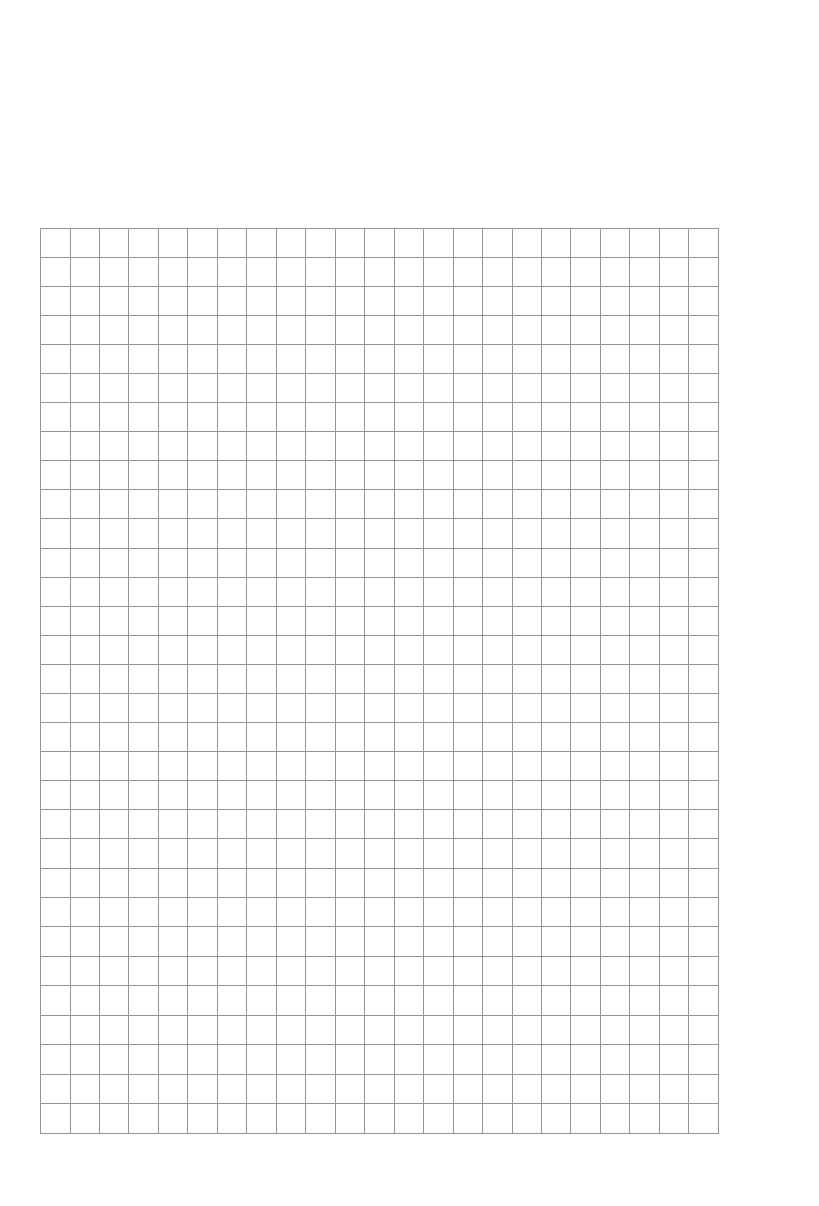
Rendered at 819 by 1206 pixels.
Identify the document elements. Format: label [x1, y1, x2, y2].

table_cell [395, 403, 423, 431]
table_cell [630, 636, 659, 664]
table_cell [129, 781, 158, 809]
table_cell [336, 432, 364, 460]
table_cell [689, 898, 718, 926]
table_cell [483, 578, 512, 606]
table_cell [395, 607, 423, 635]
table_cell [689, 287, 718, 315]
table_cell [247, 1104, 276, 1133]
table_header [218, 229, 246, 257]
table_cell [395, 1016, 423, 1044]
table_cell [424, 432, 453, 460]
table_cell [306, 781, 335, 809]
table_cell [571, 578, 600, 606]
table_cell [395, 1045, 423, 1074]
table_cell [513, 1104, 541, 1133]
table_cell [513, 752, 541, 780]
table_cell [188, 694, 217, 722]
table_cell [689, 607, 718, 635]
table_cell [483, 490, 512, 518]
table_cell [571, 781, 600, 809]
table_cell [689, 549, 718, 577]
table_cell [159, 665, 187, 693]
table_cell [660, 898, 688, 926]
table_cell [571, 287, 600, 315]
table_cell [660, 578, 688, 606]
table_cell [660, 957, 688, 985]
table_cell [247, 752, 276, 780]
table_cell [601, 752, 629, 780]
table_cell [159, 810, 187, 838]
table_cell [71, 1075, 99, 1103]
table_cell [41, 752, 70, 780]
table_cell [542, 549, 570, 577]
table_cell [424, 810, 453, 838]
table_cell [689, 810, 718, 838]
table_cell [660, 1104, 688, 1133]
table_cell [306, 1104, 335, 1133]
table_cell [660, 723, 688, 751]
table_cell [218, 432, 246, 460]
table_cell [306, 607, 335, 635]
table_cell [630, 461, 659, 489]
table_cell [100, 607, 128, 635]
table_cell [454, 957, 482, 985]
table_cell [483, 1075, 512, 1103]
table_cell [218, 490, 246, 518]
table_cell [129, 287, 158, 315]
table_cell [129, 636, 158, 664]
table_cell [188, 578, 217, 606]
table_cell [483, 636, 512, 664]
table_cell [129, 1016, 158, 1044]
table_cell [159, 1075, 187, 1103]
table_cell [336, 287, 364, 315]
table_cell [277, 839, 305, 868]
table_cell [513, 723, 541, 751]
table_cell [41, 1016, 70, 1044]
table_cell [689, 1104, 718, 1133]
table_cell [277, 898, 305, 926]
table_cell [188, 839, 217, 868]
table_cell [218, 1075, 246, 1103]
table_header [454, 229, 482, 257]
table_cell [188, 316, 217, 344]
table_cell [218, 1016, 246, 1044]
table_cell [100, 490, 128, 518]
table_cell [336, 1016, 364, 1044]
table_cell [483, 287, 512, 315]
table_cell [336, 1075, 364, 1103]
table_cell [395, 578, 423, 606]
table_cell [689, 723, 718, 751]
table_cell [483, 810, 512, 838]
table_cell [660, 752, 688, 780]
table_cell [159, 461, 187, 489]
table_cell [188, 374, 217, 402]
table_cell [630, 1104, 659, 1133]
table_cell [424, 403, 453, 431]
table_cell [306, 1075, 335, 1103]
table_cell [71, 665, 99, 693]
table_cell [129, 957, 158, 985]
table_cell [277, 432, 305, 460]
table_cell [542, 665, 570, 693]
table_cell [630, 607, 659, 635]
table_cell [542, 1104, 570, 1133]
table_cell [571, 986, 600, 1015]
table_cell [365, 810, 394, 838]
table_cell [542, 258, 570, 286]
table_cell [247, 1045, 276, 1074]
table_cell [159, 490, 187, 518]
table_cell [483, 374, 512, 402]
table_cell [218, 665, 246, 693]
table_cell [277, 636, 305, 664]
table_cell [218, 578, 246, 606]
table_cell [218, 549, 246, 577]
table_cell [277, 1104, 305, 1133]
table_cell [365, 1075, 394, 1103]
table_cell [483, 1016, 512, 1044]
table_cell [571, 752, 600, 780]
table_header [188, 229, 217, 257]
table_cell [41, 810, 70, 838]
table_cell [41, 374, 70, 402]
table_cell [188, 432, 217, 460]
table_cell [660, 287, 688, 315]
table_cell [41, 461, 70, 489]
table_cell [277, 549, 305, 577]
table_cell [100, 636, 128, 664]
table_cell [306, 345, 335, 373]
table_cell [41, 723, 70, 751]
table_cell [100, 403, 128, 431]
table_cell [247, 461, 276, 489]
table_cell [188, 549, 217, 577]
table_cell [483, 986, 512, 1015]
table_cell [277, 927, 305, 956]
table_cell [277, 1016, 305, 1044]
table_cell [365, 694, 394, 722]
table_cell [129, 345, 158, 373]
table_cell [365, 1104, 394, 1133]
table_cell [660, 345, 688, 373]
table_cell [247, 607, 276, 635]
table_cell [100, 986, 128, 1015]
table_cell [277, 810, 305, 838]
table_cell [247, 723, 276, 751]
table_cell [365, 927, 394, 956]
table_cell [247, 345, 276, 373]
table_cell [306, 549, 335, 577]
table_cell [601, 986, 629, 1015]
table_cell [454, 927, 482, 956]
table_cell [689, 1045, 718, 1074]
table_cell [365, 957, 394, 985]
table_cell [100, 1104, 128, 1133]
table_cell [188, 1016, 217, 1044]
table_cell [454, 432, 482, 460]
table_cell [689, 694, 718, 722]
table_cell [454, 519, 482, 548]
table_cell [513, 374, 541, 402]
table_cell [218, 345, 246, 373]
table_cell [41, 258, 70, 286]
table_cell [571, 898, 600, 926]
table_cell [542, 1016, 570, 1044]
table_cell [71, 723, 99, 751]
table_cell [454, 839, 482, 868]
table_cell [513, 694, 541, 722]
table_cell [129, 898, 158, 926]
table_cell [41, 927, 70, 956]
table_cell [601, 1104, 629, 1133]
table_cell [571, 519, 600, 548]
table_cell [513, 403, 541, 431]
table_cell [601, 781, 629, 809]
table_cell [41, 287, 70, 315]
table_cell [277, 986, 305, 1015]
table_cell [159, 869, 187, 897]
table_cell [71, 374, 99, 402]
table_cell [247, 927, 276, 956]
table_cell [542, 927, 570, 956]
table_cell [71, 287, 99, 315]
table_cell [365, 1016, 394, 1044]
table_cell [513, 839, 541, 868]
table_cell [542, 287, 570, 315]
table_cell [454, 1045, 482, 1074]
table_cell [660, 519, 688, 548]
table_cell [365, 607, 394, 635]
table_cell [336, 258, 364, 286]
table_cell [424, 287, 453, 315]
table_cell [513, 287, 541, 315]
table_cell [365, 549, 394, 577]
table_cell [601, 403, 629, 431]
table_cell [571, 1045, 600, 1074]
table_cell [41, 839, 70, 868]
table_cell [454, 1104, 482, 1133]
table_cell [218, 898, 246, 926]
table_cell [336, 316, 364, 344]
table_cell [41, 607, 70, 635]
table_cell [454, 345, 482, 373]
table_cell [630, 519, 659, 548]
table_cell [247, 287, 276, 315]
table_cell [630, 1075, 659, 1103]
table_cell [365, 578, 394, 606]
table_cell [365, 781, 394, 809]
table_cell [129, 374, 158, 402]
table_cell [454, 607, 482, 635]
table_cell [159, 957, 187, 985]
table_cell [454, 898, 482, 926]
table_cell [247, 374, 276, 402]
table_cell [336, 839, 364, 868]
table_cell [660, 490, 688, 518]
table_cell [218, 607, 246, 635]
table_cell [454, 752, 482, 780]
table_cell [660, 374, 688, 402]
table_cell [247, 810, 276, 838]
table_cell [601, 461, 629, 489]
table_cell [365, 461, 394, 489]
table_cell [571, 374, 600, 402]
table_cell [630, 839, 659, 868]
table_cell [41, 665, 70, 693]
table_cell [601, 345, 629, 373]
table_cell [689, 519, 718, 548]
table_cell [306, 432, 335, 460]
table_cell [660, 1045, 688, 1074]
table_cell [395, 636, 423, 664]
table_cell [395, 258, 423, 286]
table_cell [100, 781, 128, 809]
table_cell [689, 490, 718, 518]
table_cell [71, 839, 99, 868]
table_cell [188, 869, 217, 897]
table_cell [336, 374, 364, 402]
table_cell [71, 432, 99, 460]
table_cell [365, 898, 394, 926]
table_header [395, 229, 423, 257]
table_cell [336, 1045, 364, 1074]
table_cell [660, 986, 688, 1015]
table_cell [100, 549, 128, 577]
table_cell [100, 519, 128, 548]
table_cell [100, 316, 128, 344]
table_cell [513, 258, 541, 286]
table_cell [277, 374, 305, 402]
table_cell [277, 694, 305, 722]
table_cell [336, 490, 364, 518]
table_cell [365, 986, 394, 1015]
table_cell [71, 1045, 99, 1074]
table_cell [277, 723, 305, 751]
table_cell [454, 549, 482, 577]
table_cell [483, 1104, 512, 1133]
table_cell [129, 1045, 158, 1074]
table_cell [277, 519, 305, 548]
table_cell [129, 549, 158, 577]
table_cell [571, 839, 600, 868]
table_cell [218, 1045, 246, 1074]
table_header [689, 229, 718, 257]
table_cell [159, 898, 187, 926]
table_cell [100, 1016, 128, 1044]
table_cell [218, 403, 246, 431]
table_cell [100, 723, 128, 751]
table_cell [41, 1075, 70, 1103]
table_cell [306, 519, 335, 548]
table_cell [630, 927, 659, 956]
table_cell [306, 665, 335, 693]
table_cell [424, 316, 453, 344]
table_header [159, 229, 187, 257]
table_cell [100, 752, 128, 780]
table_cell [660, 258, 688, 286]
table_cell [395, 839, 423, 868]
table_cell [41, 1045, 70, 1074]
table_cell [306, 578, 335, 606]
table_cell [542, 898, 570, 926]
table_cell [660, 549, 688, 577]
table_cell [71, 549, 99, 577]
table_cell [424, 898, 453, 926]
table_cell [424, 694, 453, 722]
table_cell [41, 986, 70, 1015]
table_cell [395, 869, 423, 897]
table_cell [424, 345, 453, 373]
table_cell [395, 461, 423, 489]
table_cell [483, 781, 512, 809]
table_cell [71, 694, 99, 722]
table_cell [129, 869, 158, 897]
table_cell [483, 403, 512, 431]
table_cell [129, 665, 158, 693]
table_cell [601, 1075, 629, 1103]
table_cell [71, 461, 99, 489]
table_cell [188, 258, 217, 286]
table_cell [336, 665, 364, 693]
table_cell [395, 490, 423, 518]
table_cell [424, 374, 453, 402]
table_cell [41, 549, 70, 577]
table_cell [277, 461, 305, 489]
table_cell [218, 287, 246, 315]
table_cell [218, 723, 246, 751]
table_cell [247, 636, 276, 664]
table_cell [218, 957, 246, 985]
table_cell [454, 316, 482, 344]
table_cell [159, 287, 187, 315]
table_cell [395, 374, 423, 402]
table_cell [336, 345, 364, 373]
table_cell [424, 490, 453, 518]
table_cell [630, 694, 659, 722]
table_cell [424, 1075, 453, 1103]
table_cell [129, 752, 158, 780]
table_cell [306, 927, 335, 956]
table_cell [41, 490, 70, 518]
table_cell [159, 636, 187, 664]
table_cell [159, 316, 187, 344]
table_cell [159, 258, 187, 286]
table_cell [513, 432, 541, 460]
table_cell [277, 869, 305, 897]
table_cell [601, 1045, 629, 1074]
table_cell [454, 403, 482, 431]
table_cell [689, 578, 718, 606]
table_cell [513, 1016, 541, 1044]
table_cell [395, 287, 423, 315]
table_cell [395, 694, 423, 722]
table_cell [365, 490, 394, 518]
table_cell [71, 490, 99, 518]
table_cell [336, 957, 364, 985]
table_cell [188, 665, 217, 693]
table_cell [71, 345, 99, 373]
table_cell [571, 1104, 600, 1133]
table_cell [129, 723, 158, 751]
table_cell [71, 957, 99, 985]
table_cell [336, 403, 364, 431]
table_cell [306, 957, 335, 985]
table_cell [247, 403, 276, 431]
table_cell [188, 345, 217, 373]
table_cell [188, 519, 217, 548]
table_cell [188, 1045, 217, 1074]
table_cell [71, 636, 99, 664]
table_cell [129, 432, 158, 460]
table_cell [571, 258, 600, 286]
table_cell [542, 403, 570, 431]
table_cell [571, 345, 600, 373]
table_cell [306, 694, 335, 722]
table_cell [218, 636, 246, 664]
table_cell [601, 898, 629, 926]
table_cell [571, 403, 600, 431]
table_cell [41, 578, 70, 606]
table_cell [454, 986, 482, 1015]
table_cell [395, 810, 423, 838]
table_cell [454, 781, 482, 809]
table_cell [395, 752, 423, 780]
table_cell [424, 869, 453, 897]
table_cell [454, 869, 482, 897]
table_cell [100, 258, 128, 286]
table_cell [601, 578, 629, 606]
table_cell [630, 1045, 659, 1074]
table_header [336, 229, 364, 257]
table_cell [71, 578, 99, 606]
table_header [306, 229, 335, 257]
table_cell [630, 258, 659, 286]
table_cell [71, 316, 99, 344]
table_cell [100, 374, 128, 402]
table_cell [277, 258, 305, 286]
table_cell [571, 636, 600, 664]
table_cell [601, 665, 629, 693]
table_cell [660, 432, 688, 460]
table_cell [41, 403, 70, 431]
table_cell [306, 403, 335, 431]
table_cell [424, 781, 453, 809]
table_header [100, 229, 128, 257]
table_cell [188, 403, 217, 431]
table_cell [306, 258, 335, 286]
table_cell [218, 316, 246, 344]
table_cell [454, 1075, 482, 1103]
table_cell [247, 694, 276, 722]
table_cell [218, 258, 246, 286]
table_cell [395, 986, 423, 1015]
table_cell [542, 490, 570, 518]
table_cell [218, 461, 246, 489]
table_cell [630, 810, 659, 838]
table_cell [660, 869, 688, 897]
table_cell [454, 258, 482, 286]
table_cell [601, 1016, 629, 1044]
table_cell [100, 432, 128, 460]
table_cell [513, 578, 541, 606]
table_cell [277, 781, 305, 809]
table_cell [483, 258, 512, 286]
table_cell [630, 490, 659, 518]
table_cell [365, 1045, 394, 1074]
table_cell [483, 752, 512, 780]
table_cell [571, 869, 600, 897]
table_cell [306, 490, 335, 518]
table_header [630, 229, 659, 257]
table_cell [513, 316, 541, 344]
table_cell [630, 287, 659, 315]
table_cell [306, 723, 335, 751]
table_cell [218, 694, 246, 722]
table_cell [129, 1075, 158, 1103]
table_cell [306, 986, 335, 1015]
table_cell [424, 519, 453, 548]
table_cell [129, 578, 158, 606]
table_cell [188, 287, 217, 315]
table_header [601, 229, 629, 257]
table_cell [571, 432, 600, 460]
table_cell [188, 986, 217, 1015]
table_cell [188, 752, 217, 780]
table_cell [71, 519, 99, 548]
table_header [277, 229, 305, 257]
table_cell [336, 986, 364, 1015]
table_cell [513, 898, 541, 926]
table_cell [188, 723, 217, 751]
table_cell [630, 316, 659, 344]
table_cell [483, 607, 512, 635]
table_cell [306, 316, 335, 344]
table_cell [188, 957, 217, 985]
table_cell [660, 1016, 688, 1044]
table_cell [188, 781, 217, 809]
table_cell [100, 694, 128, 722]
table_cell [395, 723, 423, 751]
table_cell [129, 403, 158, 431]
table_header [71, 229, 99, 257]
table_cell [277, 345, 305, 373]
table_cell [689, 665, 718, 693]
table_cell [247, 869, 276, 897]
table_cell [71, 258, 99, 286]
table_cell [188, 490, 217, 518]
table_cell [336, 578, 364, 606]
table_cell [571, 549, 600, 577]
table_cell [129, 258, 158, 286]
table_cell [424, 927, 453, 956]
table_cell [247, 578, 276, 606]
table_cell [601, 869, 629, 897]
table_cell [277, 490, 305, 518]
table_cell [630, 432, 659, 460]
table_cell [454, 1016, 482, 1044]
table_cell [41, 957, 70, 985]
table_cell [71, 869, 99, 897]
table_cell [306, 374, 335, 402]
table_cell [159, 578, 187, 606]
table_cell [513, 927, 541, 956]
table_cell [542, 432, 570, 460]
table_cell [454, 694, 482, 722]
table_cell [483, 432, 512, 460]
table_cell [513, 607, 541, 635]
table_cell [483, 869, 512, 897]
table_cell [601, 957, 629, 985]
table_cell [71, 927, 99, 956]
table_cell [247, 432, 276, 460]
table_header [129, 229, 158, 257]
table_cell [601, 839, 629, 868]
table_cell [71, 403, 99, 431]
table_cell [100, 957, 128, 985]
table_cell [571, 957, 600, 985]
table_cell [424, 665, 453, 693]
table_cell [129, 986, 158, 1015]
table_cell [365, 316, 394, 344]
table_cell [395, 898, 423, 926]
table_cell [71, 898, 99, 926]
table_cell [689, 869, 718, 897]
table_header [571, 229, 600, 257]
table_cell [571, 810, 600, 838]
table_cell [71, 752, 99, 780]
table_cell [689, 636, 718, 664]
table_cell [159, 781, 187, 809]
table_cell [513, 461, 541, 489]
table_cell [660, 665, 688, 693]
table_cell [336, 781, 364, 809]
table_cell [424, 1016, 453, 1044]
table_cell [542, 316, 570, 344]
table_cell [71, 1104, 99, 1133]
table_cell [129, 519, 158, 548]
table_cell [424, 986, 453, 1015]
table_cell [601, 927, 629, 956]
table_cell [247, 839, 276, 868]
table_cell [513, 519, 541, 548]
table_cell [365, 752, 394, 780]
table_cell [277, 316, 305, 344]
table_cell [513, 636, 541, 664]
table_cell [513, 957, 541, 985]
table_cell [601, 316, 629, 344]
table_cell [306, 752, 335, 780]
table_cell [159, 432, 187, 460]
table_cell [689, 374, 718, 402]
table_cell [129, 316, 158, 344]
table_cell [630, 898, 659, 926]
table_cell [601, 723, 629, 751]
table_cell [542, 781, 570, 809]
table_cell [424, 1104, 453, 1133]
table_cell [129, 927, 158, 956]
table_cell [542, 869, 570, 897]
table_cell [306, 1045, 335, 1074]
table_cell [483, 927, 512, 956]
table_cell [424, 549, 453, 577]
table_cell [129, 490, 158, 518]
table_header [660, 229, 688, 257]
table_cell [218, 869, 246, 897]
table_cell [395, 927, 423, 956]
table_cell [630, 752, 659, 780]
table_cell [365, 432, 394, 460]
table_cell [483, 839, 512, 868]
table_cell [542, 694, 570, 722]
table_cell [630, 1016, 659, 1044]
table_cell [277, 665, 305, 693]
table_cell [41, 432, 70, 460]
table_cell [483, 694, 512, 722]
table_cell [395, 519, 423, 548]
table_cell [100, 898, 128, 926]
table_cell [395, 665, 423, 693]
table_cell [41, 636, 70, 664]
table_cell [365, 869, 394, 897]
table_cell [159, 403, 187, 431]
table_cell [218, 927, 246, 956]
table_cell [100, 927, 128, 956]
table_cell [689, 258, 718, 286]
table_cell [365, 258, 394, 286]
table_cell [395, 432, 423, 460]
table_cell [660, 839, 688, 868]
table_cell [630, 665, 659, 693]
table_cell [424, 752, 453, 780]
table_cell [542, 461, 570, 489]
table_cell [542, 578, 570, 606]
table_cell [601, 287, 629, 315]
table_cell [365, 519, 394, 548]
table_cell [601, 810, 629, 838]
table_cell [336, 519, 364, 548]
table_cell [188, 461, 217, 489]
table_cell [513, 665, 541, 693]
table_cell [306, 287, 335, 315]
table_cell [336, 549, 364, 577]
table_cell [277, 403, 305, 431]
table_cell [542, 607, 570, 635]
table_cell [483, 723, 512, 751]
table_cell [159, 839, 187, 868]
table_cell [424, 957, 453, 985]
table_cell [188, 927, 217, 956]
table_cell [542, 636, 570, 664]
table_cell [218, 1104, 246, 1133]
table_cell [542, 1075, 570, 1103]
table_cell [454, 374, 482, 402]
table_cell [277, 287, 305, 315]
table_cell [71, 781, 99, 809]
table_cell [542, 345, 570, 373]
table_cell [660, 607, 688, 635]
table_cell [630, 781, 659, 809]
table_cell [660, 316, 688, 344]
table_cell [365, 665, 394, 693]
table_cell [689, 316, 718, 344]
table_cell [630, 986, 659, 1015]
table_cell [689, 461, 718, 489]
table_cell [159, 549, 187, 577]
table_cell [336, 898, 364, 926]
table_cell [601, 432, 629, 460]
table_header [513, 229, 541, 257]
table_cell [660, 781, 688, 809]
table_cell [424, 839, 453, 868]
table_cell [571, 490, 600, 518]
table_cell [630, 723, 659, 751]
table_cell [277, 1045, 305, 1074]
table_cell [630, 374, 659, 402]
table_cell [571, 1075, 600, 1103]
table_cell [601, 549, 629, 577]
table_cell [601, 258, 629, 286]
table_cell [601, 374, 629, 402]
table_cell [100, 1075, 128, 1103]
table_cell [218, 986, 246, 1015]
table_cell [483, 549, 512, 577]
table_cell [336, 607, 364, 635]
table_cell [483, 519, 512, 548]
table_cell [306, 636, 335, 664]
table_cell [247, 781, 276, 809]
table_cell [129, 461, 158, 489]
table_cell [159, 927, 187, 956]
table_cell [306, 810, 335, 838]
table_cell [336, 810, 364, 838]
table_cell [571, 694, 600, 722]
table_cell [159, 1045, 187, 1074]
table_cell [100, 1045, 128, 1074]
table_cell [395, 345, 423, 373]
table_cell [542, 374, 570, 402]
table_cell [424, 258, 453, 286]
table_cell [188, 810, 217, 838]
table_cell [454, 461, 482, 489]
table_cell [306, 869, 335, 897]
table_cell [601, 636, 629, 664]
table_cell [159, 607, 187, 635]
table_cell [542, 986, 570, 1015]
table_cell [100, 345, 128, 373]
table_cell [454, 578, 482, 606]
table_cell [601, 519, 629, 548]
table_cell [630, 578, 659, 606]
table_cell [129, 839, 158, 868]
table_cell [454, 810, 482, 838]
table_cell [188, 1075, 217, 1103]
table_cell [513, 781, 541, 809]
table_cell [218, 781, 246, 809]
table_cell [483, 1045, 512, 1074]
table_cell [129, 694, 158, 722]
table_cell [424, 1045, 453, 1074]
table_cell [41, 694, 70, 722]
table_cell [395, 1104, 423, 1133]
table_cell [483, 461, 512, 489]
table_cell [306, 461, 335, 489]
table_cell [365, 374, 394, 402]
table_cell [159, 986, 187, 1015]
table_cell [159, 1104, 187, 1133]
table_header [424, 229, 453, 257]
table_cell [41, 898, 70, 926]
table_cell [571, 723, 600, 751]
table_cell [689, 345, 718, 373]
table_cell [542, 723, 570, 751]
table_cell [159, 723, 187, 751]
table_cell [601, 607, 629, 635]
table_cell [41, 869, 70, 897]
table_cell [542, 752, 570, 780]
table_header [483, 229, 512, 257]
table_cell [660, 461, 688, 489]
table_cell [247, 986, 276, 1015]
table_cell [689, 1075, 718, 1103]
table_cell [542, 839, 570, 868]
table_cell [129, 810, 158, 838]
table_cell [571, 665, 600, 693]
table_cell [660, 636, 688, 664]
table_cell [542, 810, 570, 838]
table_cell [100, 287, 128, 315]
table_cell [689, 781, 718, 809]
table_cell [513, 345, 541, 373]
table_cell [571, 927, 600, 956]
table_header [41, 229, 70, 257]
table_cell [571, 461, 600, 489]
table_cell [630, 957, 659, 985]
table_cell [689, 403, 718, 431]
table_cell [365, 345, 394, 373]
table_cell [306, 1016, 335, 1044]
table_cell [277, 752, 305, 780]
table_cell [513, 1045, 541, 1074]
table_cell [542, 1045, 570, 1074]
table_cell [365, 287, 394, 315]
table_cell [571, 316, 600, 344]
table_cell [247, 258, 276, 286]
table_cell [247, 898, 276, 926]
table_cell [424, 607, 453, 635]
table_cell [188, 1104, 217, 1133]
table_cell [41, 1104, 70, 1133]
table_cell [513, 1075, 541, 1103]
table_cell [365, 723, 394, 751]
table_cell [218, 519, 246, 548]
table_cell [601, 490, 629, 518]
table_cell [454, 636, 482, 664]
table_cell [100, 665, 128, 693]
table_cell [247, 490, 276, 518]
table_cell [336, 694, 364, 722]
table_cell [306, 839, 335, 868]
table_cell [218, 839, 246, 868]
table_cell [277, 578, 305, 606]
table_cell [513, 869, 541, 897]
table_cell [159, 1016, 187, 1044]
table_cell [542, 957, 570, 985]
table_cell [247, 316, 276, 344]
table_cell [483, 345, 512, 373]
table_cell [395, 316, 423, 344]
table_cell [336, 636, 364, 664]
table_cell [247, 665, 276, 693]
table_cell [395, 549, 423, 577]
table_cell [247, 1075, 276, 1103]
table_cell [424, 723, 453, 751]
table_cell [71, 810, 99, 838]
table_cell [483, 665, 512, 693]
table_cell [689, 927, 718, 956]
table_cell [689, 957, 718, 985]
table_cell [277, 607, 305, 635]
table_cell [424, 636, 453, 664]
table_cell [365, 403, 394, 431]
table_cell [454, 490, 482, 518]
table_cell [218, 810, 246, 838]
table_cell [630, 549, 659, 577]
table_cell [41, 345, 70, 373]
table_cell [660, 403, 688, 431]
table_cell [129, 1104, 158, 1133]
table_cell [424, 461, 453, 489]
table_cell [454, 665, 482, 693]
table_cell [630, 345, 659, 373]
table_cell [630, 403, 659, 431]
table_cell [306, 898, 335, 926]
table_cell [247, 957, 276, 985]
table_cell [277, 957, 305, 985]
table_cell [660, 694, 688, 722]
table_cell [395, 1075, 423, 1103]
table_cell [336, 461, 364, 489]
table_cell [100, 839, 128, 868]
table_cell [454, 723, 482, 751]
table_header [365, 229, 394, 257]
table_cell [336, 869, 364, 897]
table_cell [247, 519, 276, 548]
table_cell [129, 607, 158, 635]
table_cell [41, 781, 70, 809]
table_cell [218, 752, 246, 780]
table_cell [454, 287, 482, 315]
table_cell [395, 957, 423, 985]
table_cell [71, 1016, 99, 1044]
table_cell [336, 1104, 364, 1133]
table_cell [159, 694, 187, 722]
table_cell [365, 636, 394, 664]
table_cell [689, 839, 718, 868]
table_cell [188, 636, 217, 664]
table_cell [159, 345, 187, 373]
table_cell [71, 986, 99, 1015]
table_cell [247, 549, 276, 577]
table_cell [100, 810, 128, 838]
table_header [542, 229, 570, 257]
table_header [247, 229, 276, 257]
table_cell [365, 839, 394, 868]
table_cell [159, 374, 187, 402]
table_cell [424, 578, 453, 606]
table_cell [601, 694, 629, 722]
table_cell [660, 1075, 688, 1103]
table_cell [41, 316, 70, 344]
table_cell [336, 752, 364, 780]
table_cell [571, 1016, 600, 1044]
table_cell [483, 316, 512, 344]
table_cell [247, 1016, 276, 1044]
table_cell [100, 869, 128, 897]
table_cell [513, 490, 541, 518]
table_cell [483, 957, 512, 985]
table_cell [689, 432, 718, 460]
table_cell [513, 810, 541, 838]
table_cell [513, 549, 541, 577]
table_cell [159, 519, 187, 548]
table_cell [100, 578, 128, 606]
table_cell [188, 898, 217, 926]
table_cell [71, 607, 99, 635]
table_cell [689, 986, 718, 1015]
table_cell [689, 1016, 718, 1044]
table_cell [188, 607, 217, 635]
table_cell [660, 927, 688, 956]
table_cell [336, 723, 364, 751]
table_cell [100, 461, 128, 489]
table_cell [41, 519, 70, 548]
table_cell [542, 519, 570, 548]
table_cell [571, 607, 600, 635]
table_cell [336, 927, 364, 956]
table_cell [395, 781, 423, 809]
table_cell [513, 986, 541, 1015]
table_cell [277, 1075, 305, 1103]
table_cell [218, 374, 246, 402]
table_cell [483, 898, 512, 926]
table_cell [689, 752, 718, 780]
table_cell [630, 869, 659, 897]
table_cell [159, 752, 187, 780]
table_cell [660, 810, 688, 838]
